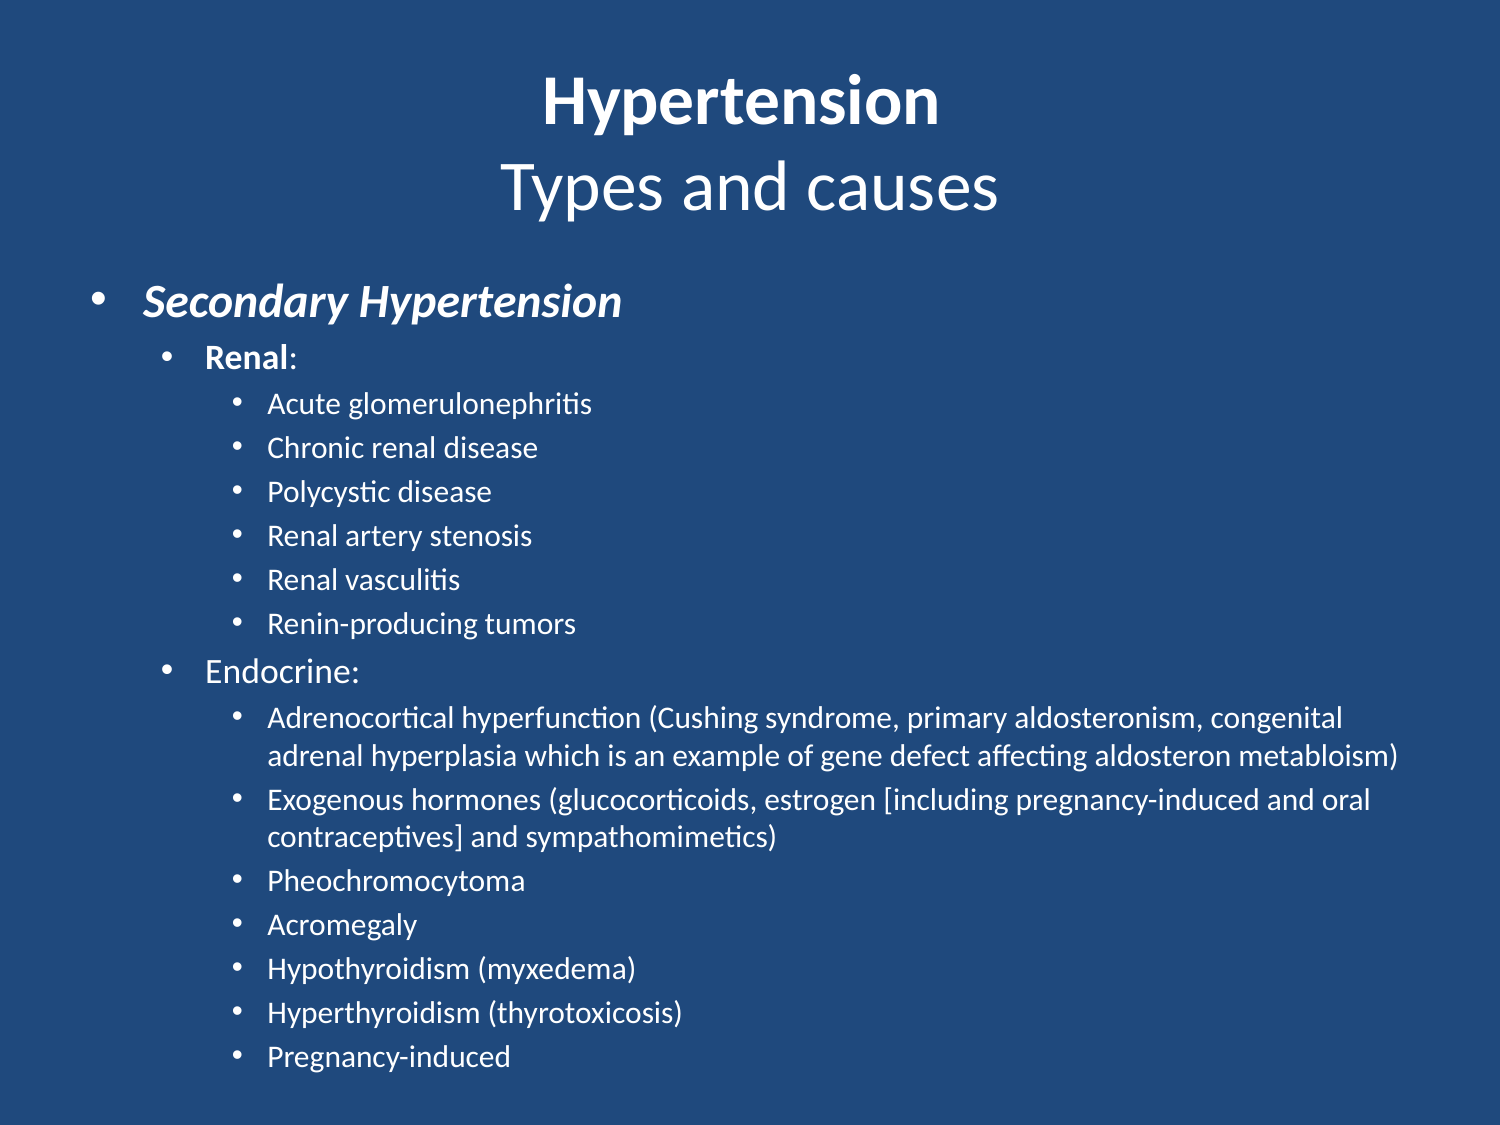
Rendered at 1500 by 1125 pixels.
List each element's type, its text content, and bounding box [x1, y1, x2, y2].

list Secondary Hypertension Renal: Acute glomerulonephritis Chronic renal disease Polycystic disease Renal artery stenosis Renal vasculitis Renin-producing tumors Endocrine: Adrenocortical hyperfunction (Cushing syndrome, primary aldosteronism, congenital adrenal hyperplasia which is an example of gene defect affecting aldosteron metabloism) Exogenous hormones (glucocorticoids, estrogen [including pregnancy-induced and oral contraceptives] and sympathomimetics) Pheochromocytoma Acromegaly Hypothyroidism (myxedema) Hyperthyroidism (thyrotoxicosis) Pregnancy-induced [75, 262, 1425, 1113]
title Hypertension Types and causes [75, 45, 1425, 233]
